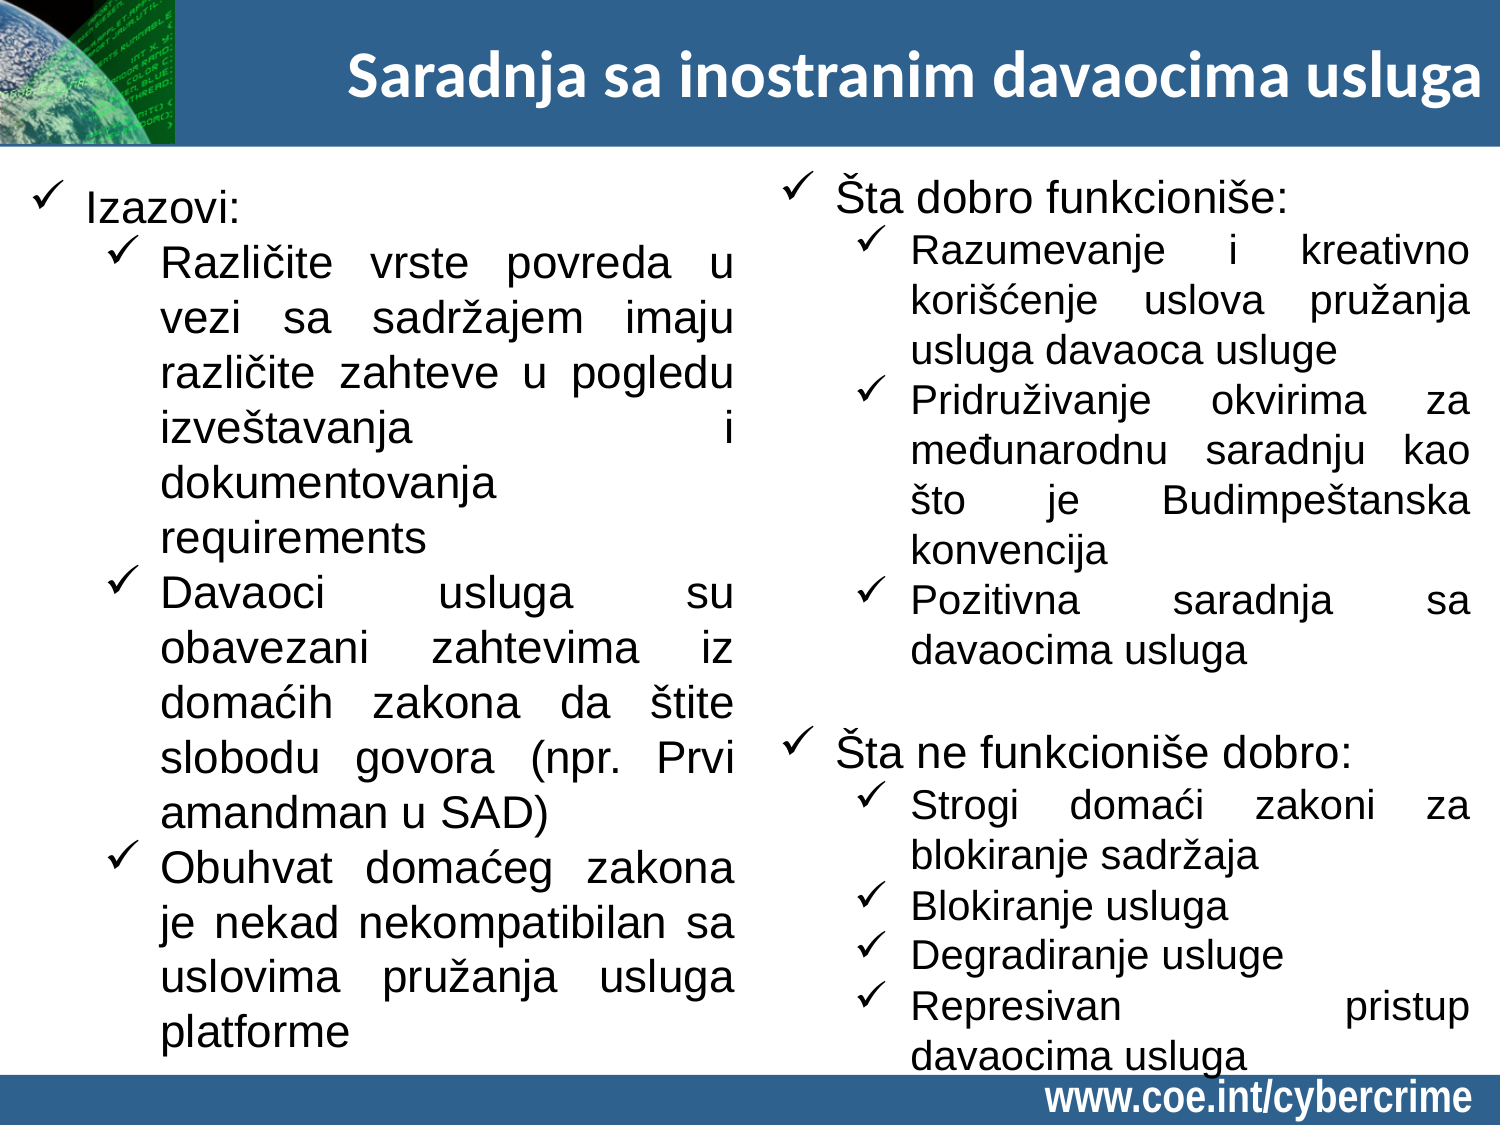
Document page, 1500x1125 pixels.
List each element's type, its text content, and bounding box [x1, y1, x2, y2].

text_box Saradnja sa inostranim davaocima usluga [177, 0, 1500, 149]
text_box Šta dobro funkcioniše: Razumevanje i kreativno korišćenje uslova pružanja usluga davaoca usluge Pridruživanje okvirima za međunarodnu saradnju kao što je Budimpeštanska konvencija Pozitivna saradnja sa davaocima usluga Šta ne funkcioniše dobro: Strogi domaći zakoni za blokiranje sadržaja Blokiranje usluga Degradiranje usluge Represivan pristup davaocima usluga [764, 160, 1486, 1086]
text_box Izazovi: Različite vrste povreda u vezi sa sadržajem imaju različite zahteve u pogledu izveštavanja i dokumentovanja requirements Davaoci usluga su obavezani zahtevima iz domaćih zakona da štite slobodu govora (npr. Prvi amandman u SAD) Obuhvat domaćeg zakona je nekad nekompatibilan sa uslovima pružanja usluga platforme [14, 170, 750, 1065]
text_box www.coe.int/cybercrime [1030, 1059, 1500, 1125]
picture [0, 0, 175, 144]
text_box [0, 1073, 1030, 1125]
